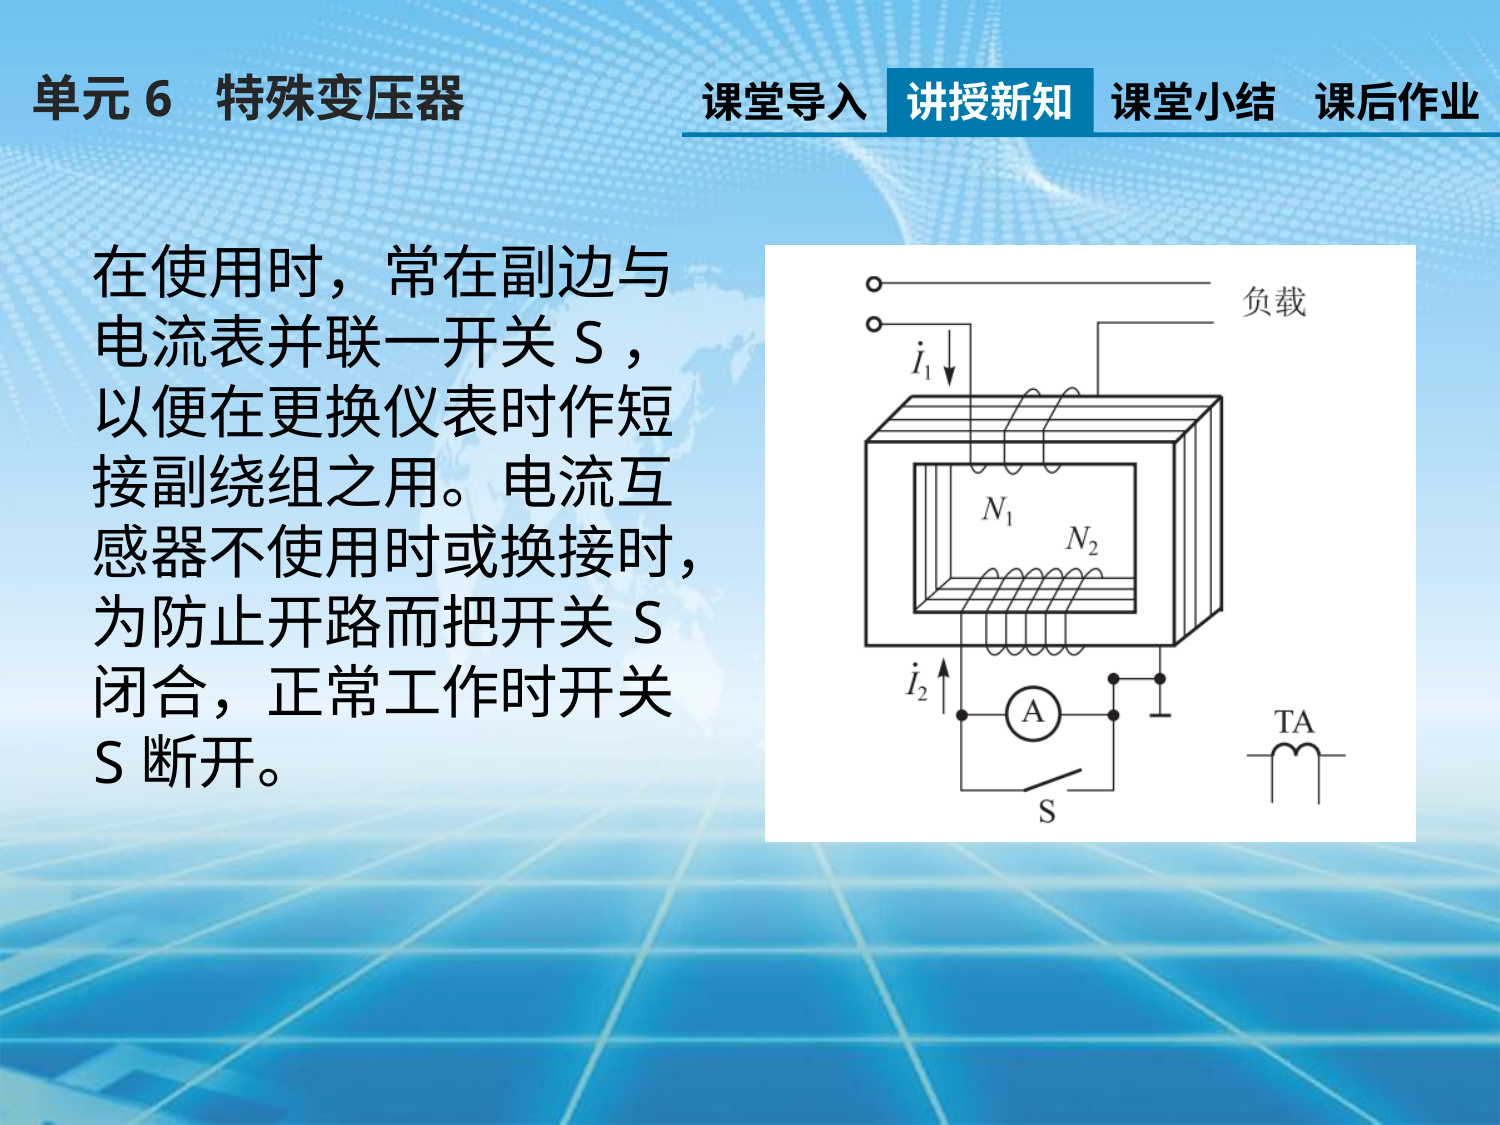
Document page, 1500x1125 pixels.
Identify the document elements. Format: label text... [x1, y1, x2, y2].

text_box 在使用时，常在副边与电流表并联一开关S，以便在更换仪表时作短接副绕组之用。电流互感器不使用时或换接时，为防止开路而把开关S闭合，正常工作时开关S断开。 [76, 227, 702, 970]
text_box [16, 59, 1500, 135]
picture [0, 0, 1500, 1125]
